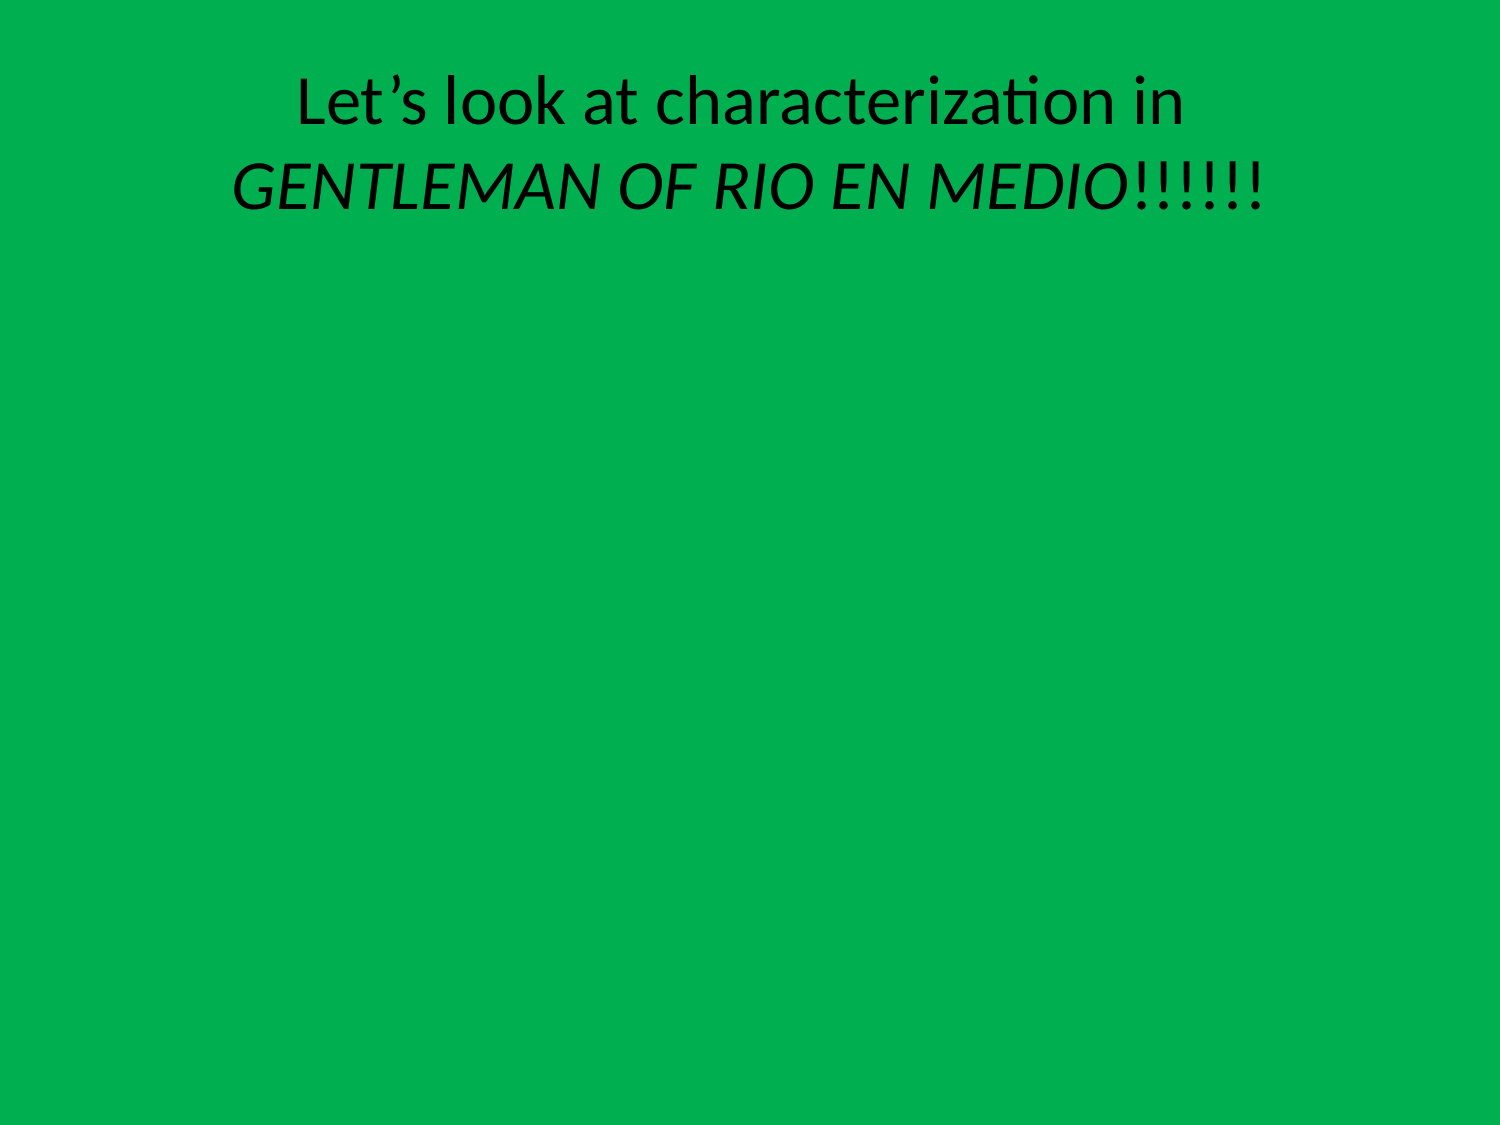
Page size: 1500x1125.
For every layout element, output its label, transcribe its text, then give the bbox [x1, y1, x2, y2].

title Let’s look at characterization in GENTLEMAN OF RIO EN MEDIO!!!!!! [75, 45, 1425, 233]
